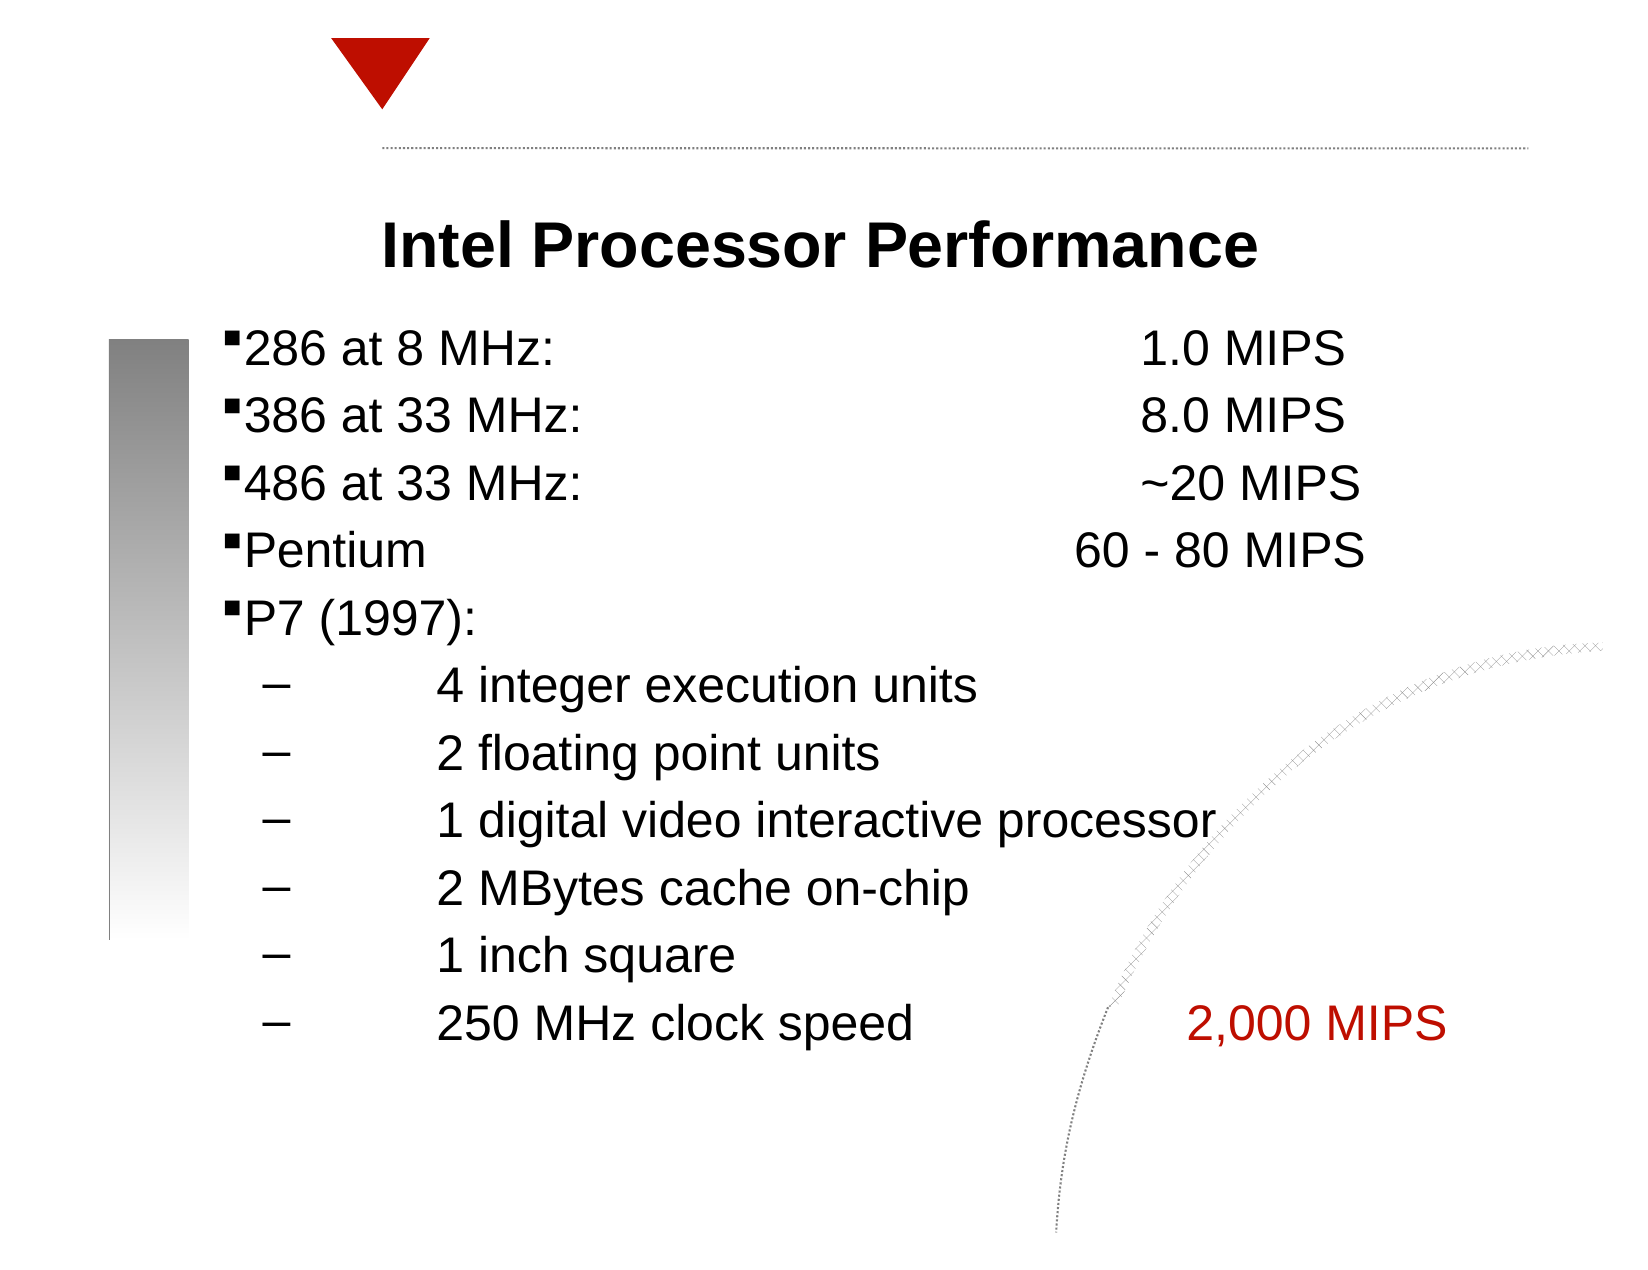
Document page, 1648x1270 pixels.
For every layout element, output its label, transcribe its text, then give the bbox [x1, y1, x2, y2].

text_box Intel Processor Performance [381, 202, 1533, 280]
text_box 286 at 8 MHz: 1.0 MIPS 386 at 33 MHz: 8.0 MIPS 486 at 33 MHz: ~20 MIPS Pentium 60 - 80 MIPS P7 (1997): 4 integer execution units 2 floating point units 1 digital video interactive processor 2 MBytes cache on-chip 1 inch square 250 MHz clock speed 2,000 MIPS [220, 315, 1526, 1051]
